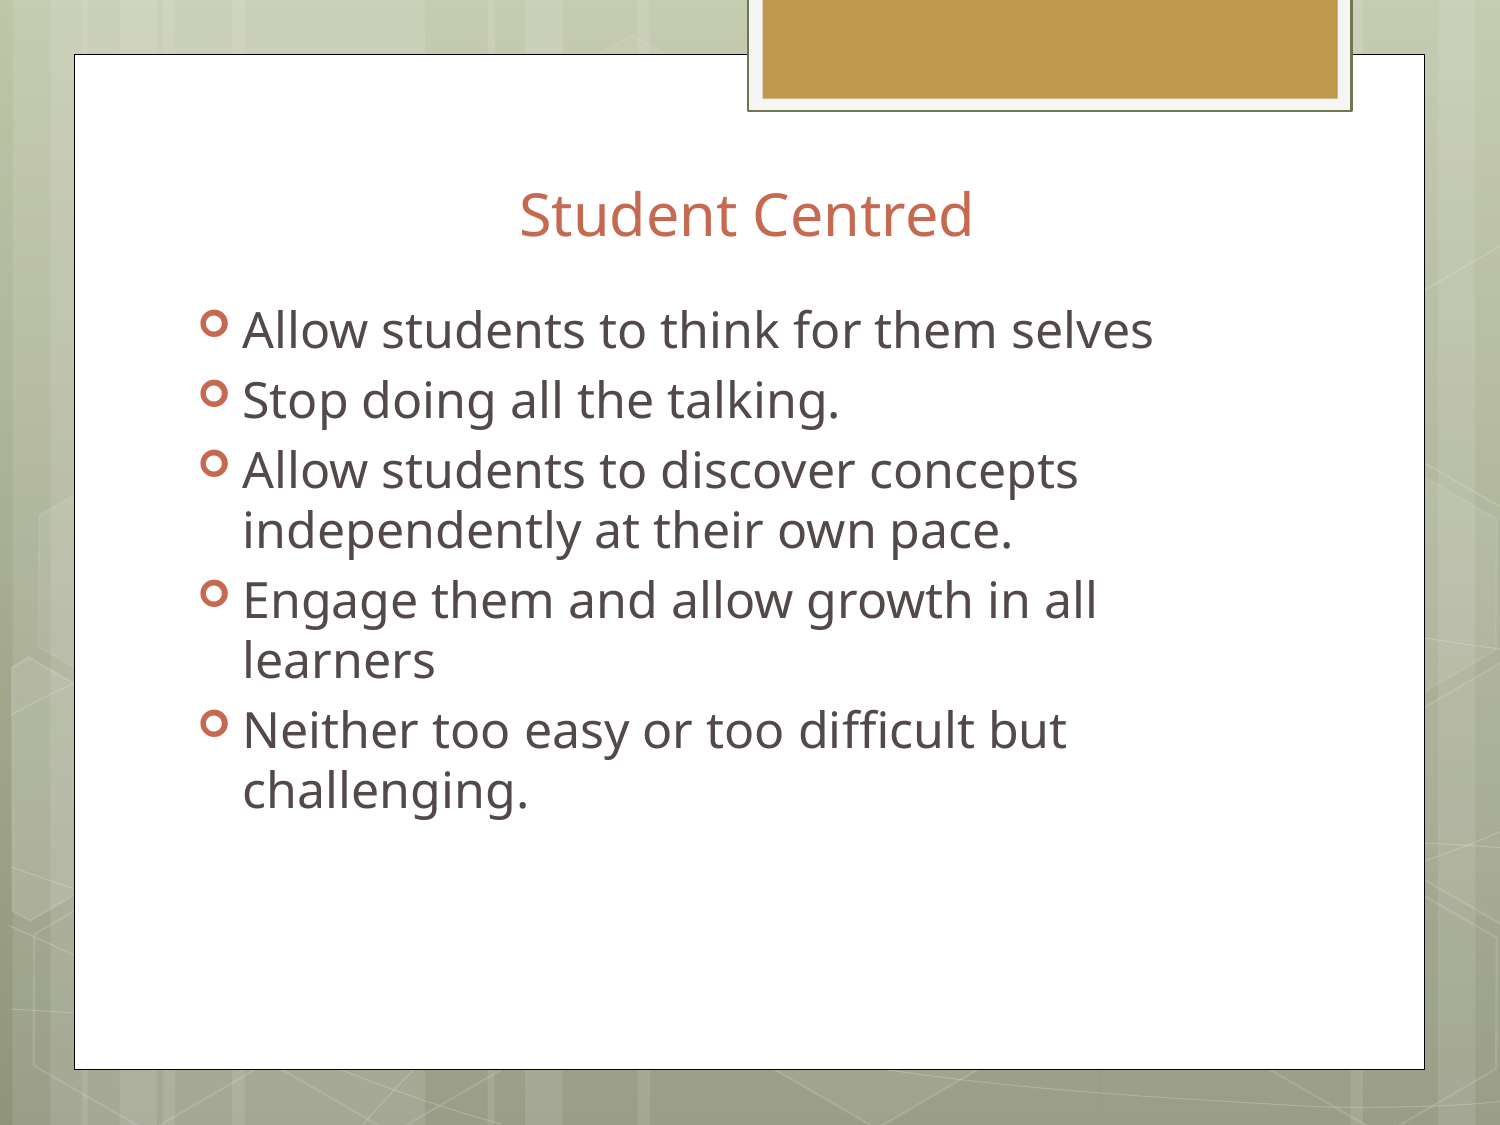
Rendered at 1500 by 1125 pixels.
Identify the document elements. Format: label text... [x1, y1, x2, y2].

title Student Centred [171, 168, 1324, 256]
list Allow students to think for them selves Stop doing all the talking. Allow students to discover concepts independently at their own pace. Engage them and allow growth in all learners Neither too easy or too difficult but challenging. [171, 290, 1283, 957]
